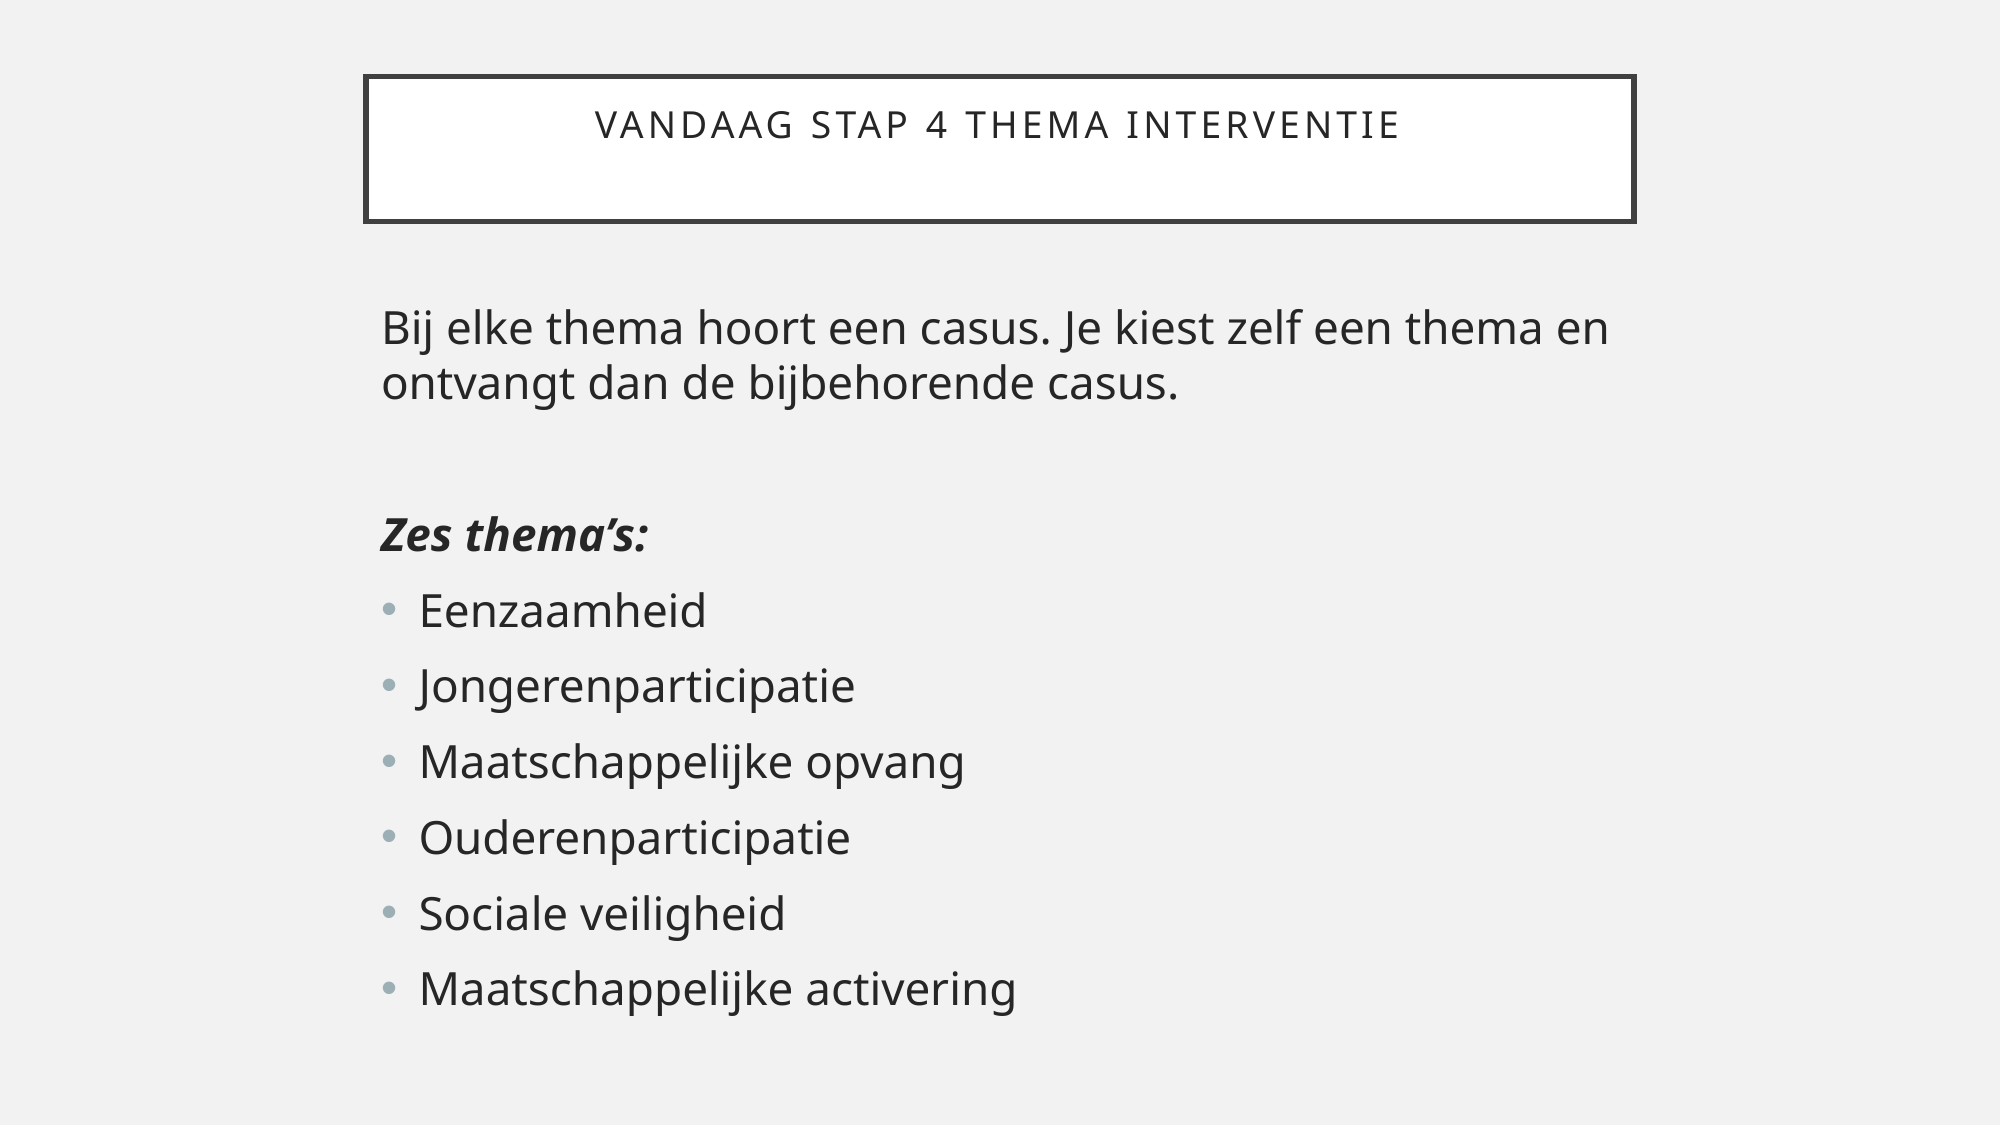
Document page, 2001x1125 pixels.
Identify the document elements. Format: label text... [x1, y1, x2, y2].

title VANDAAG stap 4 Thema interventie [363, 74, 1637, 224]
list Bij elke thema hoort een casus. Je kiest zelf een thema en ontvangt dan de bijbehorende casus. Zes thema’s: Eenzaamheid Jongerenparticipatie Maatschappelijke opvang Ouderenparticipatie Sociale veiligheid Maatschappelijke activering [366, 291, 1720, 1077]
